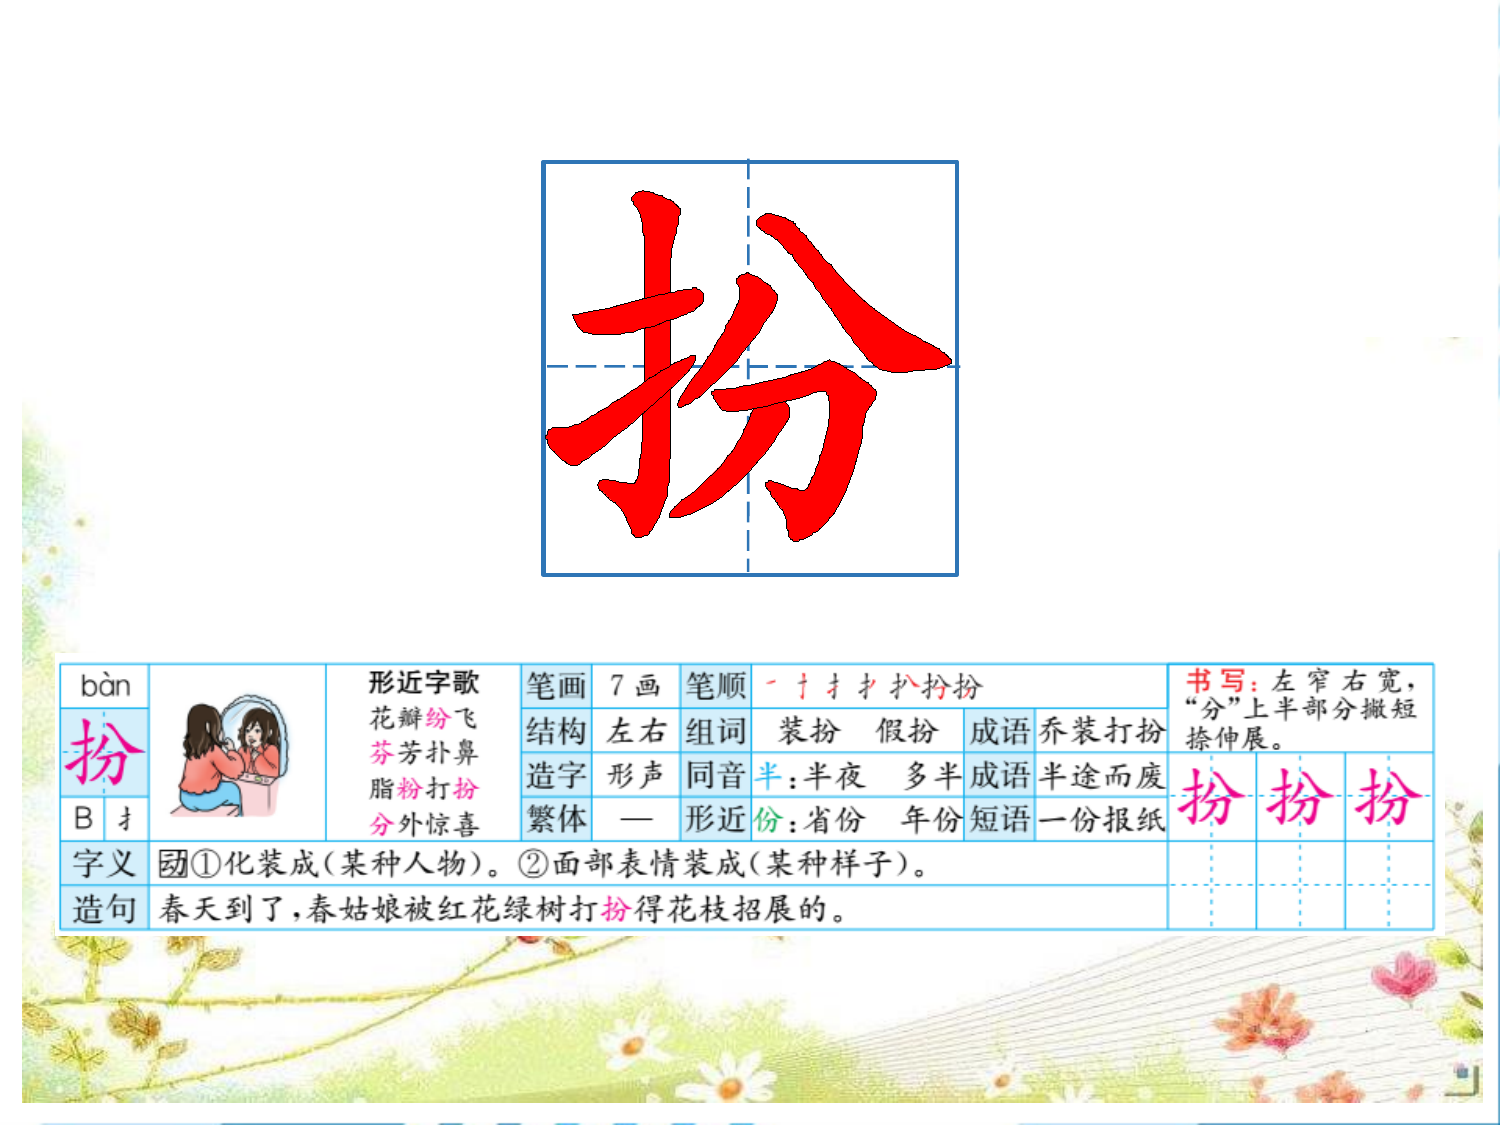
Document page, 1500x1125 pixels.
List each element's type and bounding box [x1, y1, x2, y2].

picture [0, 0, 1500, 1125]
text_box [543, 158, 961, 575]
